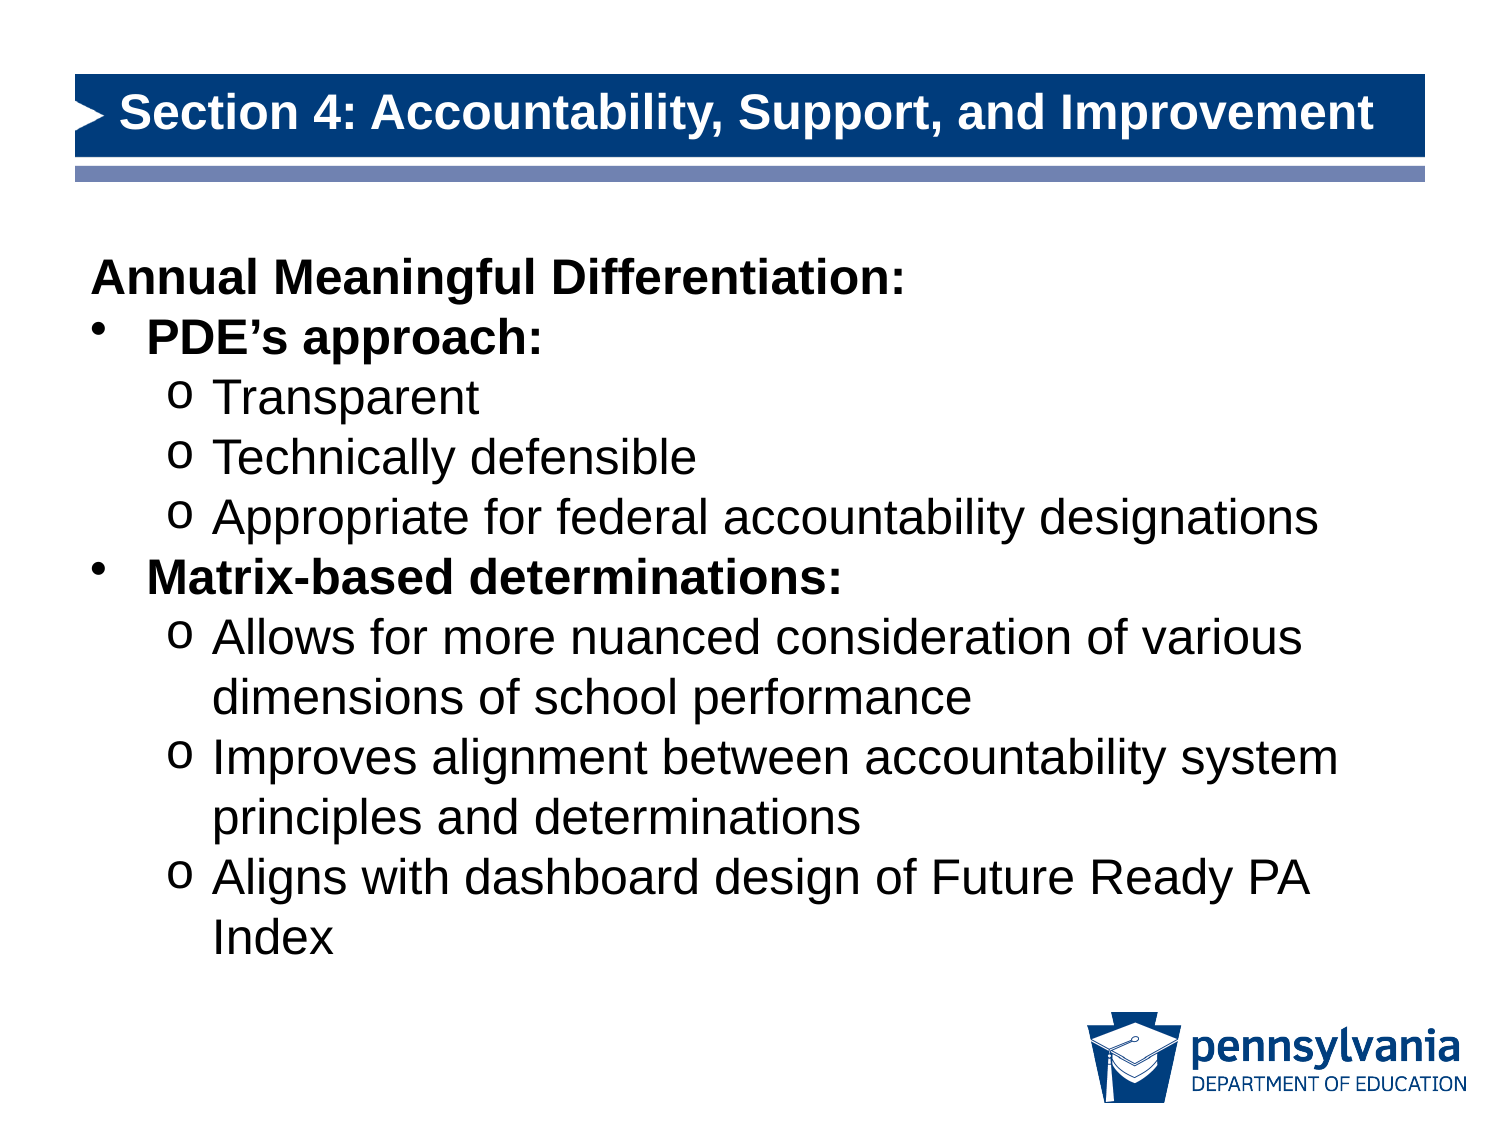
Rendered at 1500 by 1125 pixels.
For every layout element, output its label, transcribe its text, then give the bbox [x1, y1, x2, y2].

list Annual Meaningful Differentiation: PDE’s approach: Transparent Technically defensible Appropriate for federal accountability designations Matrix-based determinations: Allows for more nuanced consideration of various dimensions of school performance Improves alignment between accountability system principles and determinations Aligns with dashboard design of Future Ready PA Index [75, 237, 1425, 925]
picture [1087, 1012, 1466, 1103]
picture [74, 74, 1426, 182]
